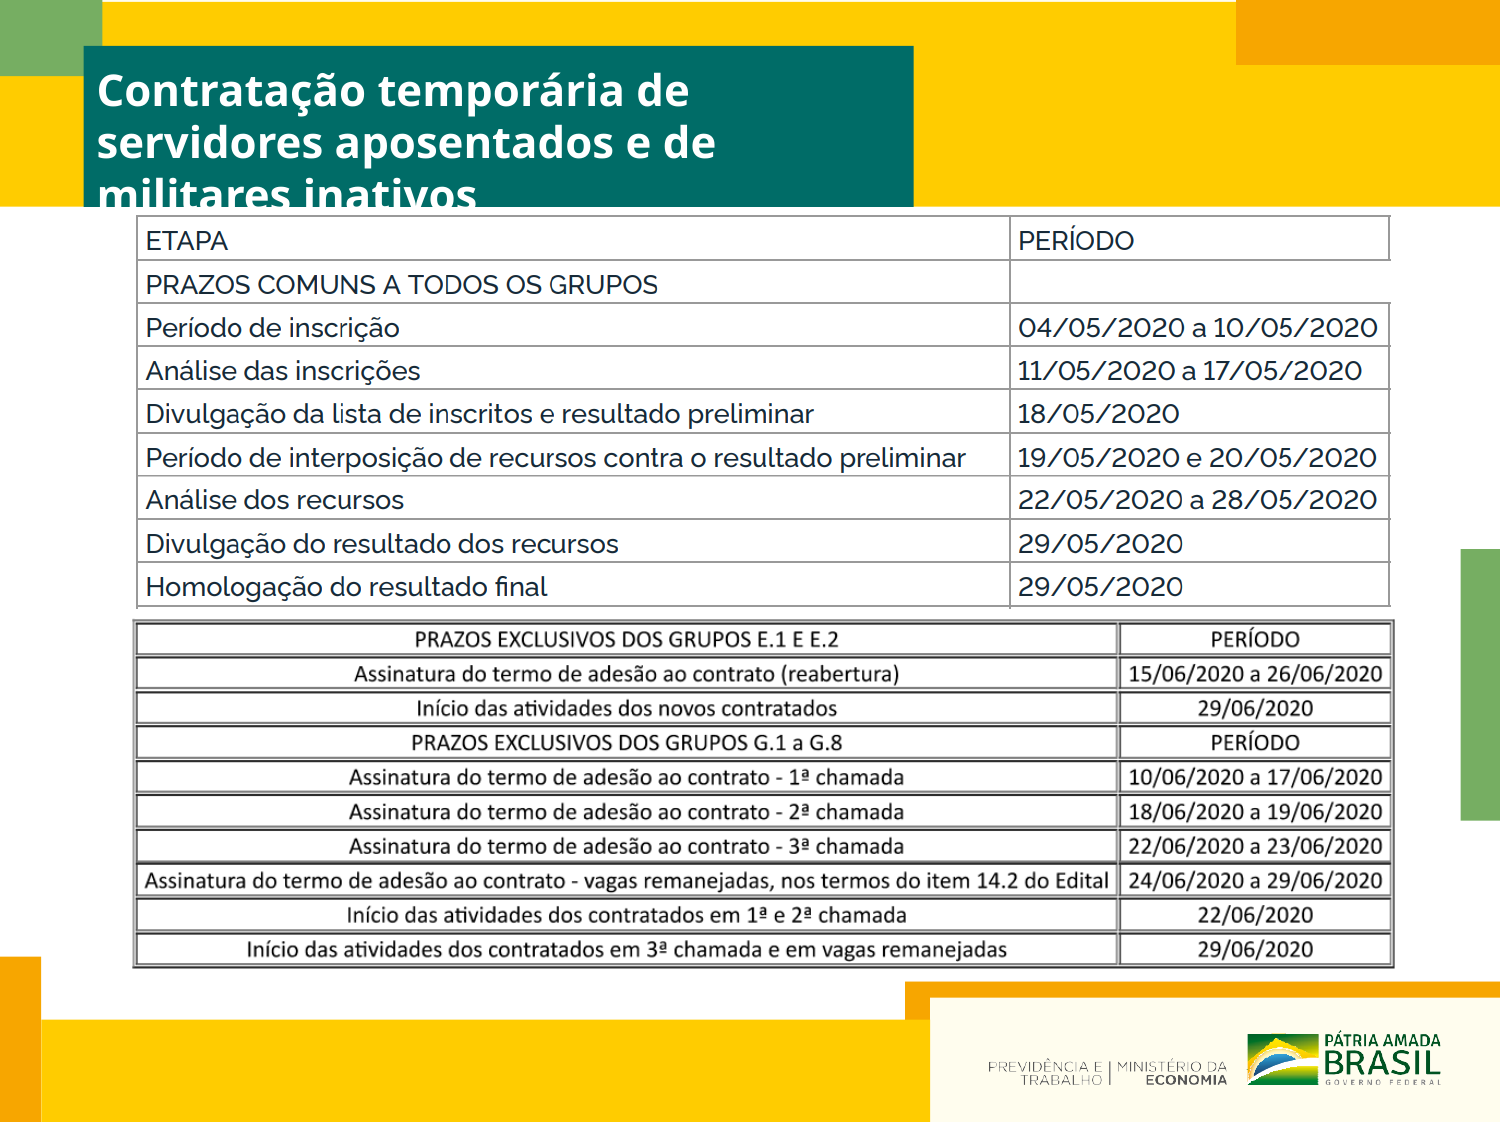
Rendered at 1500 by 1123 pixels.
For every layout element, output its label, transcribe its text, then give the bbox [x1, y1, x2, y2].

picture [128, 615, 1400, 975]
text_box [83, 45, 914, 207]
text_box [103, 1, 1500, 207]
text_box [0, 77, 81, 207]
text_box [1460, 549, 1500, 821]
text_box [41, 1019, 899, 1122]
text_box Contratação temporária de servidores aposentados e de militares inativos [81, 54, 905, 228]
text_box [0, 956, 42, 1122]
text_box [1236, 0, 1500, 65]
picture [131, 213, 1392, 609]
text_box [0, 0, 103, 77]
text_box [904, 981, 1500, 1123]
